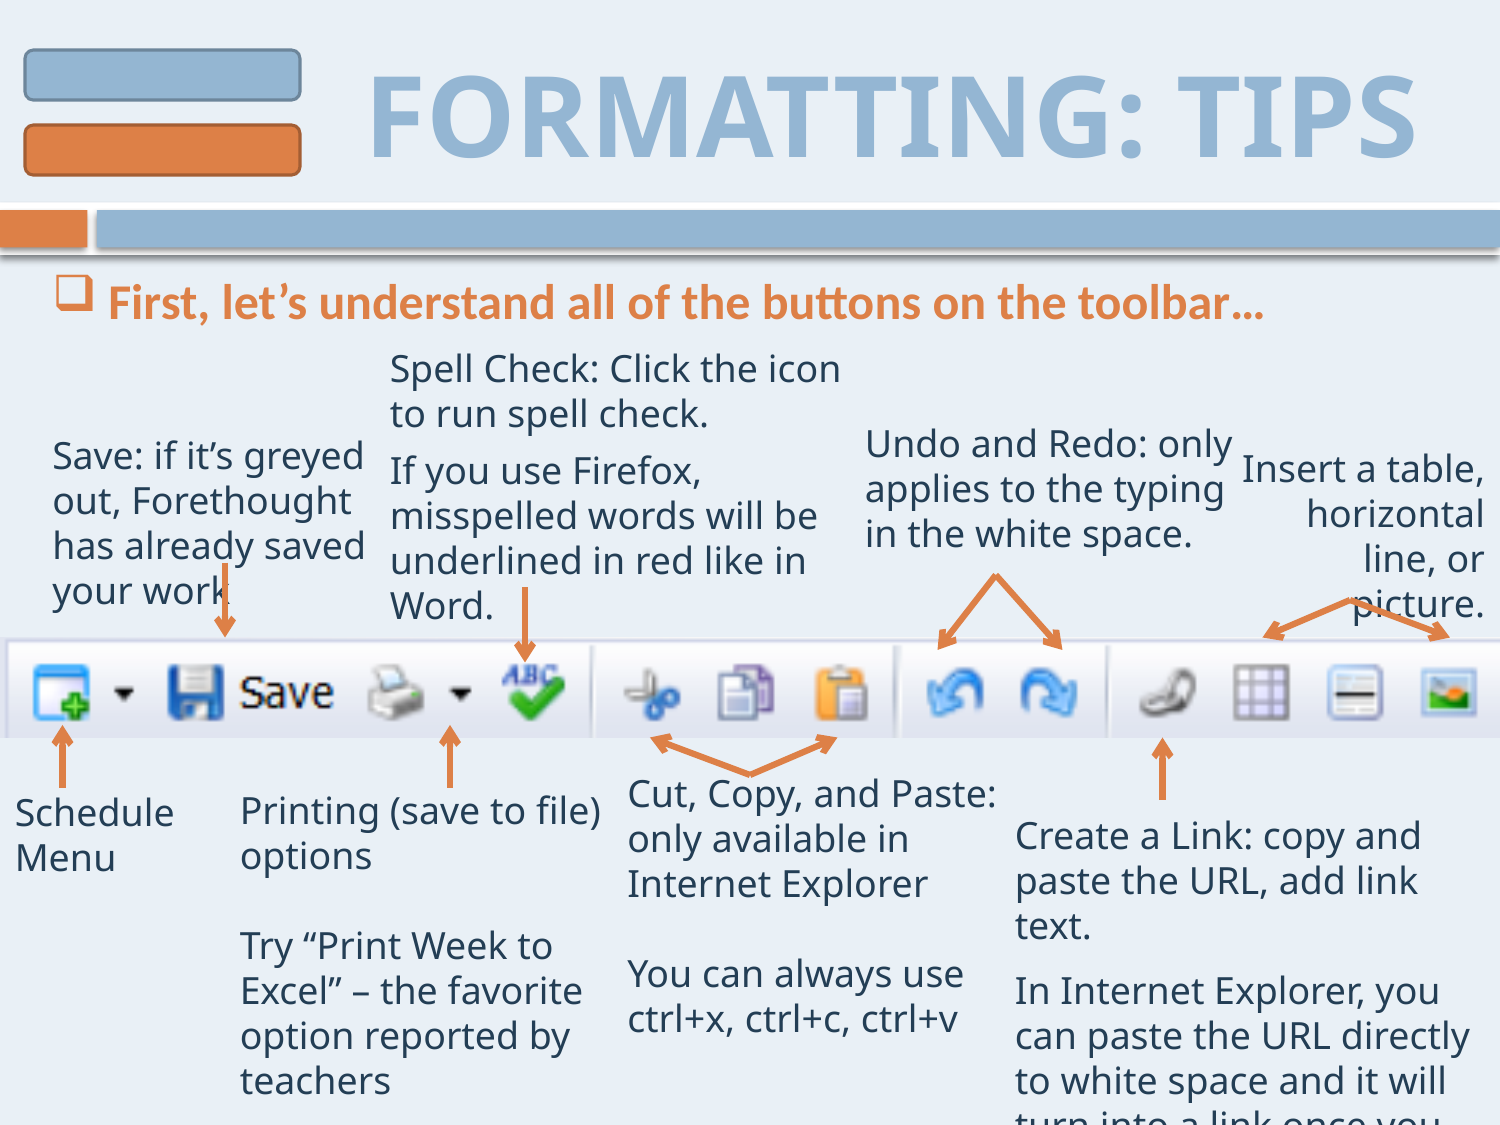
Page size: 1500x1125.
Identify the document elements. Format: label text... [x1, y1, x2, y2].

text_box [937, 574, 1063, 651]
text_box Printing (save to file) options Try “Print Week to Excel” – the favorite option reported by teachers [225, 779, 625, 1109]
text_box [649, 737, 838, 776]
text_box Cut, Copy, and Paste: only available in Internet Explorer You can always use ctrl+x, ctrl+c, ctrl+v [612, 762, 1013, 1048]
text_box Undo and Redo: only applies to the typing in the white space. [849, 412, 1250, 563]
text_box First, let’s understand all of the buttons on the toolbar… [37, 262, 1463, 338]
text_box [23, 48, 302, 102]
text_box Insert a table, horizontal line, or picture. [1212, 437, 1500, 633]
text_box Create a Link: copy and paste the URL, add link text. In Internet Explorer, you can paste the URL directly to white space and it will turn into a link once you hit Enter. [999, 804, 1500, 1125]
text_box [1262, 599, 1451, 638]
text_box Save: if it’s greyed out, Forethought has already saved your work [37, 424, 375, 620]
text_box Schedule Menu [0, 781, 213, 887]
text_box FORMATTING: TIPS [350, 12, 1500, 213]
picture [0, 637, 1500, 738]
text_box [23, 123, 302, 177]
text_box Spell Check: Click the icon to run spell check. If you use Firefox, misspelled words will be underlined in red like in Word. [375, 337, 863, 635]
